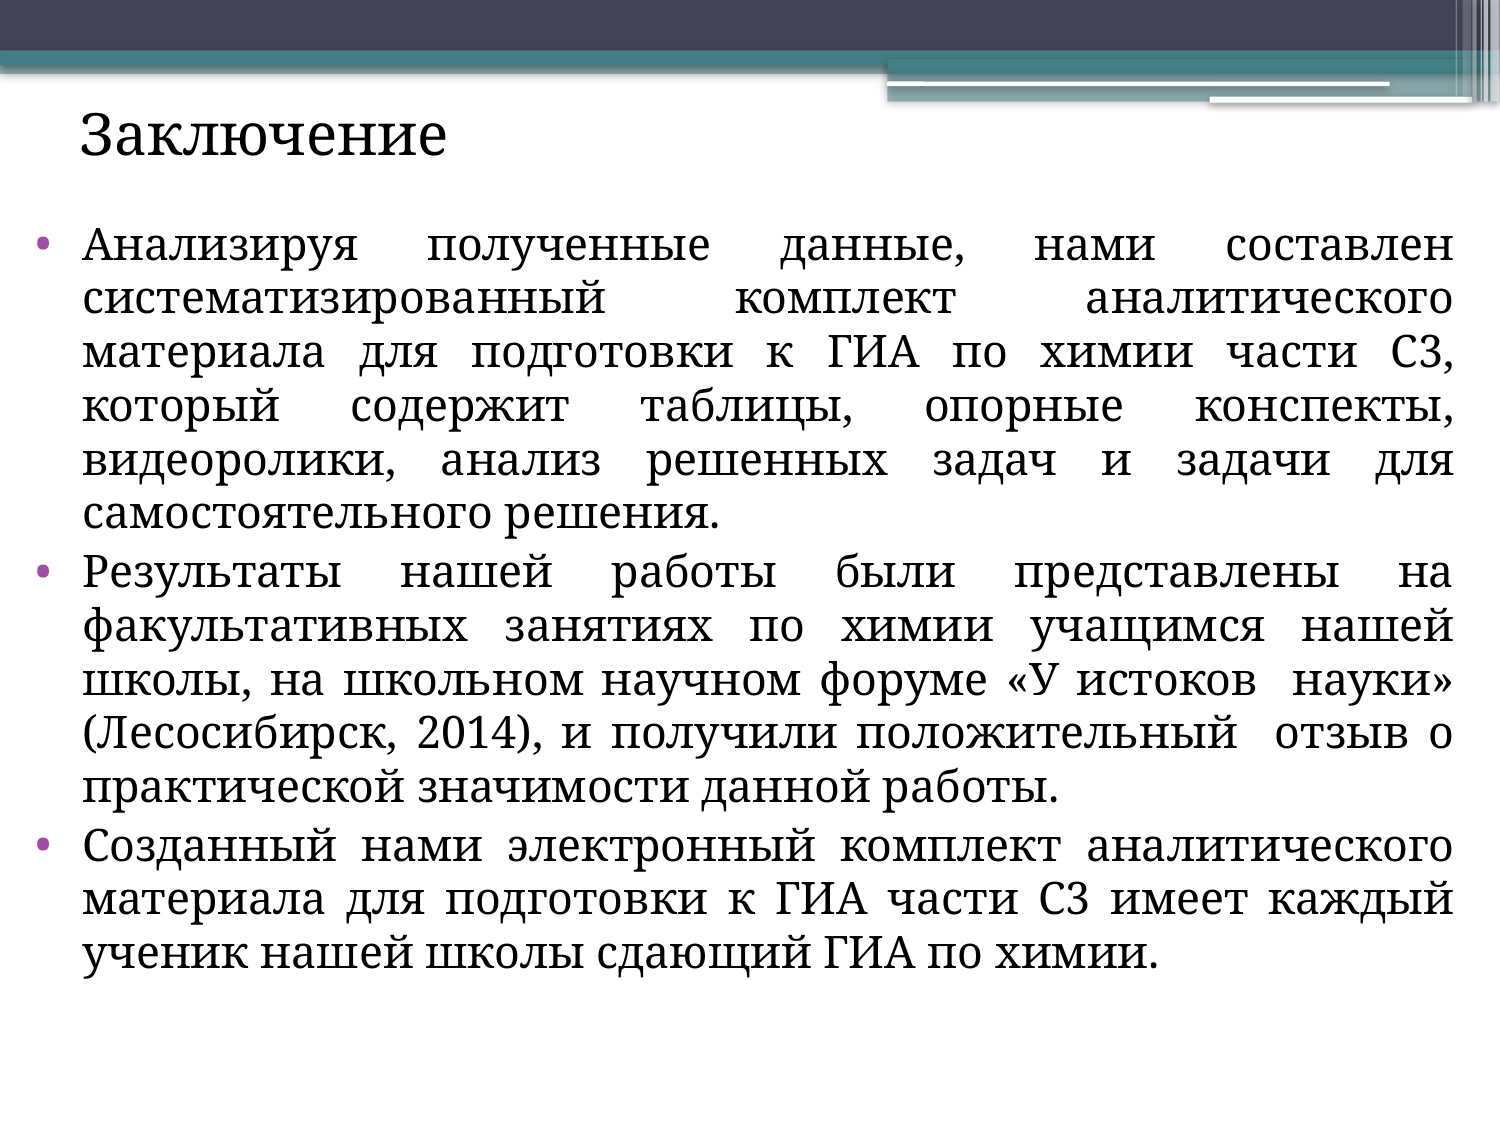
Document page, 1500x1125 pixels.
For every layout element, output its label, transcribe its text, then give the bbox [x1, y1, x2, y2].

list Анализируя полученные данные, нами составлен систематизированный комплект аналитического материала для подготовки к ГИА по химии части С3, который содержит таблицы, опорные конспекты, видеоролики, анализ решенных задач и задачи для самостоятельного решения. Результаты нашей работы были представлены на факультативных занятиях по химии учащимся нашей школы, на школьном научном форуме «У истоков науки» (Лесосибирск, 2014), и получили положительный отзыв о практической значимости данной работы. Созданный нами электронный комплект аналитического материала для подготовки к ГИА части С3 имеет каждый ученик нашей школы сдающий ГИА по химии. [17, 208, 1471, 1071]
text_box Заключение [64, 90, 585, 175]
